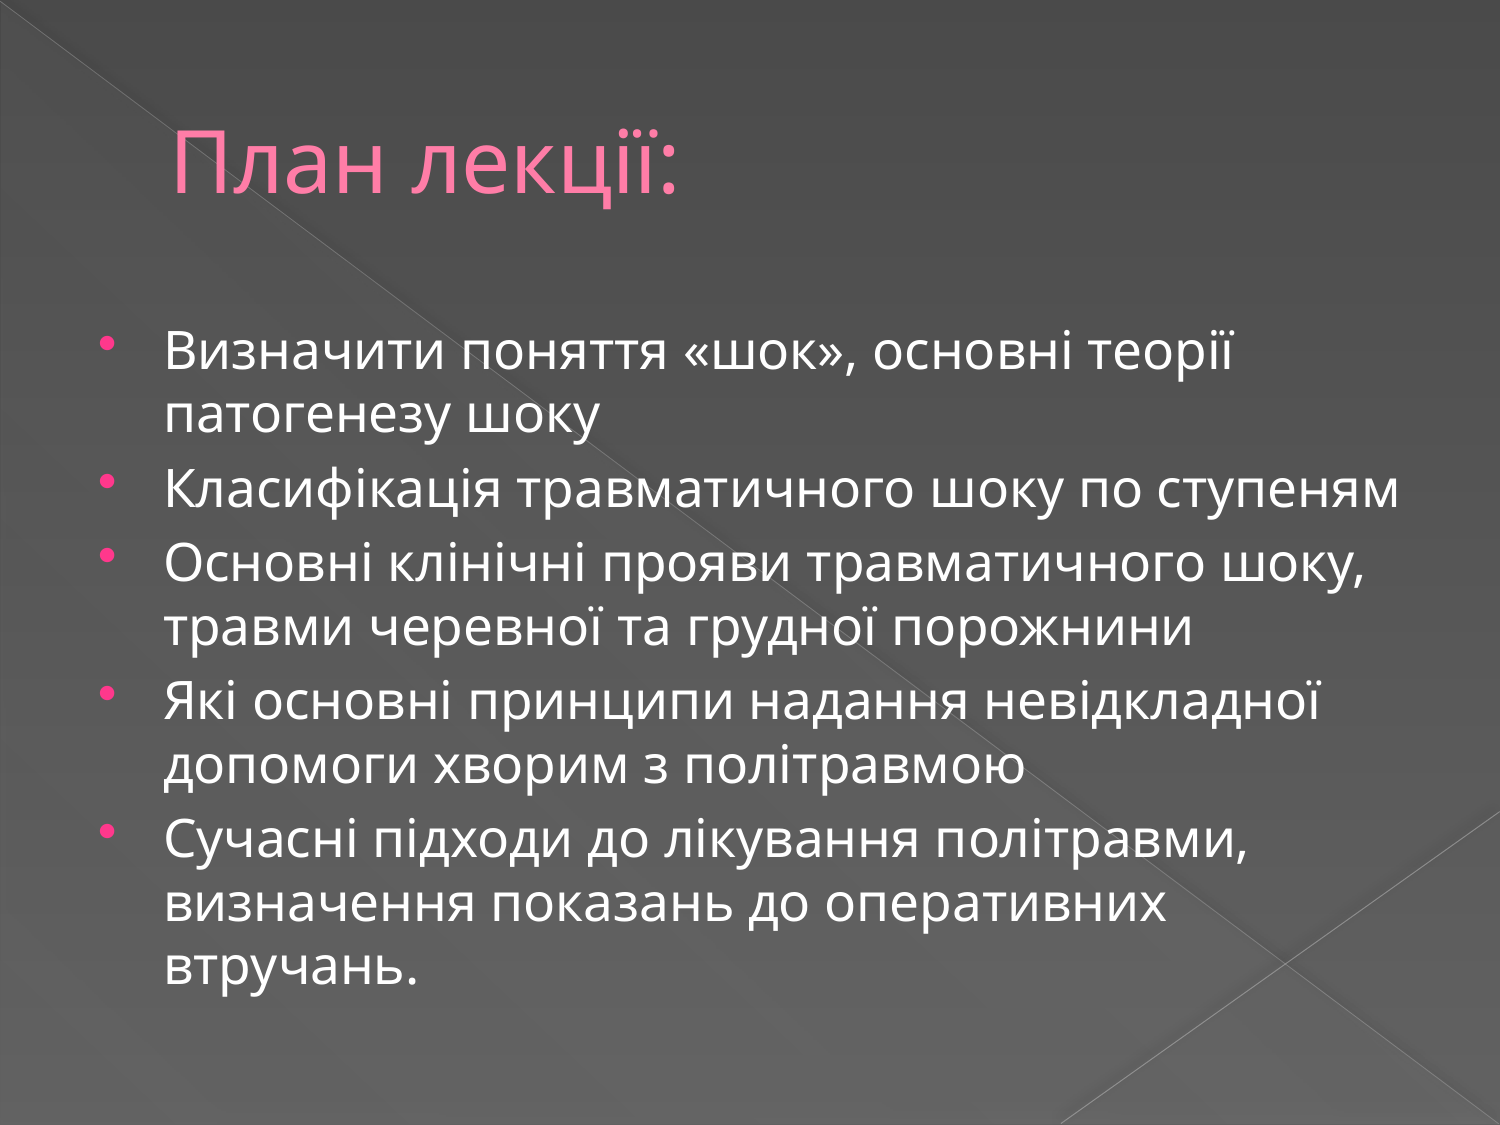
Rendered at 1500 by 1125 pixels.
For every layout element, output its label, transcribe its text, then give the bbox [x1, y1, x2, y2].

title План лекції: [75, 43, 1425, 274]
list Визначити поняття «шок», основні теорії патогенезу шоку Класифікація травматичного шоку по ступеням Основні клінічні прояви травматичного шоку, травми черевної та грудної порожнини Які основні принципи надання невідкладної допомоги хворим з політравмою Сучасні підходи до лікування політравми, визначення показань до оперативних втручань. [75, 308, 1425, 1059]
